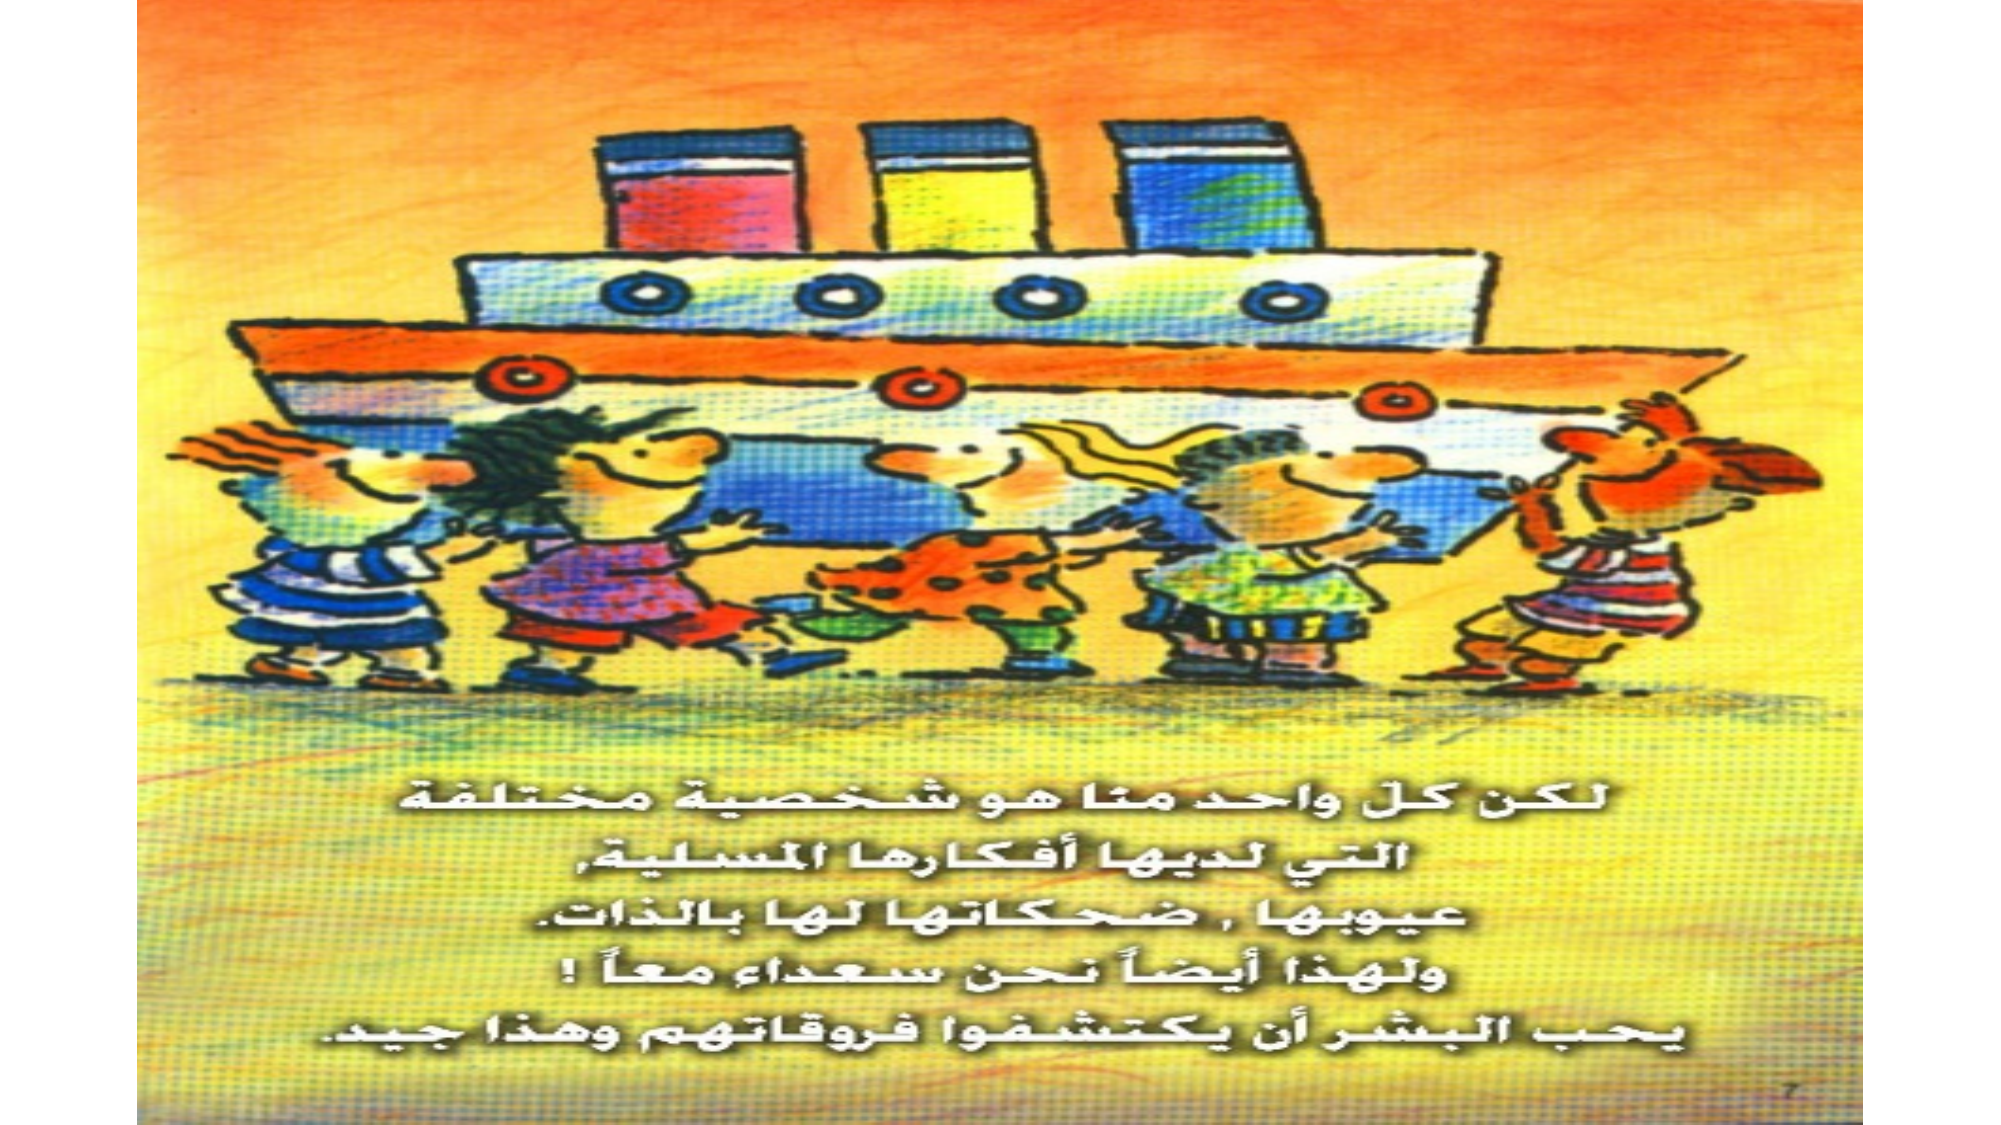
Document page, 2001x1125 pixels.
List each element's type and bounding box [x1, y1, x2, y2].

list [137, 0, 1863, 1125]
